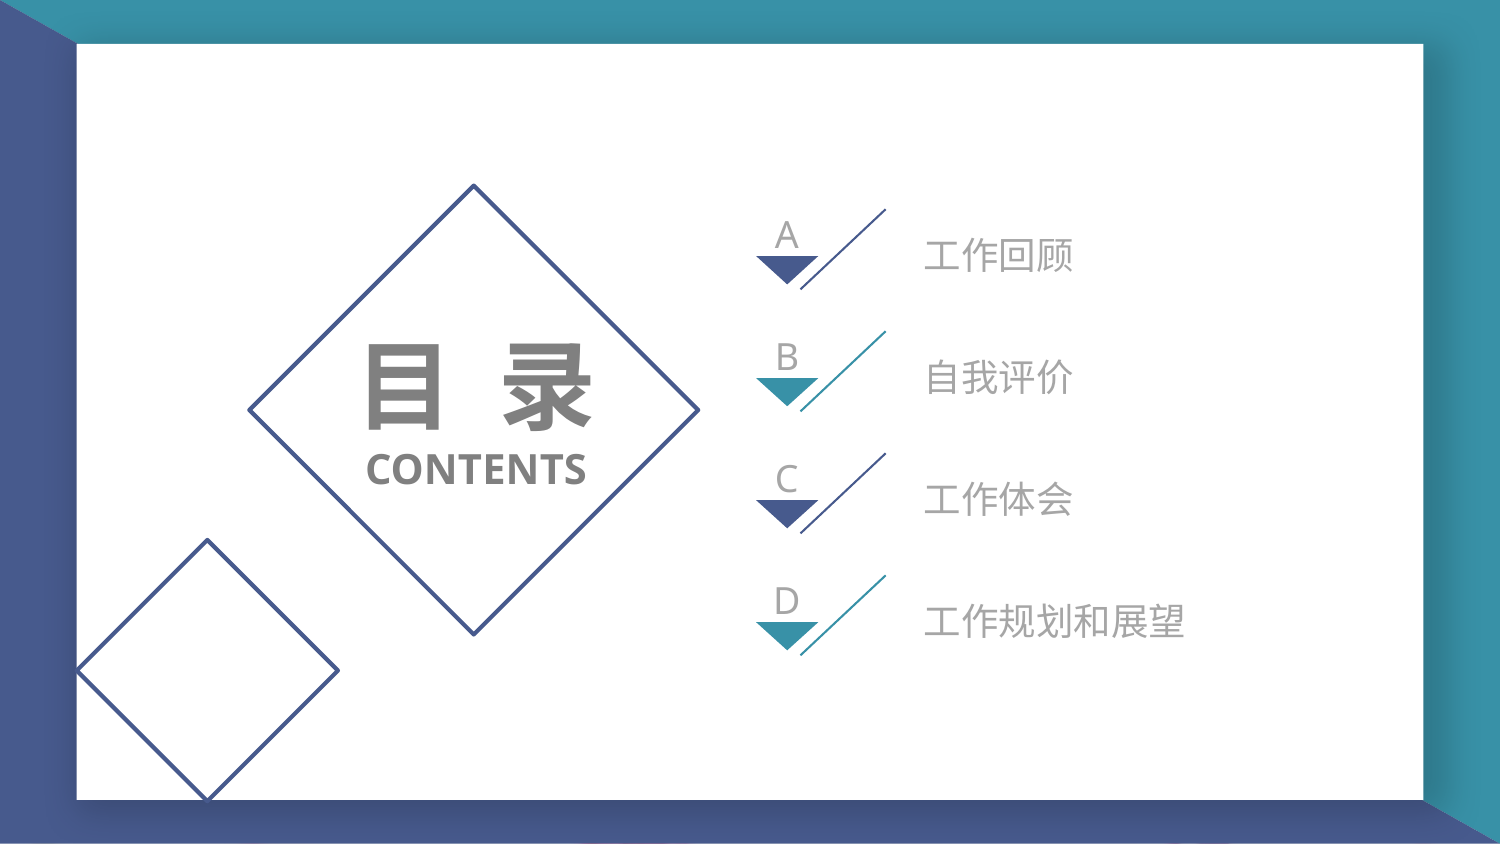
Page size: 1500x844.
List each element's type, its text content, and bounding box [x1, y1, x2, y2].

text_box 目 录 [617, 324, 644, 351]
text_box 目 录 [308, 324, 331, 347]
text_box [753, 330, 1282, 412]
text_box CONTENTS [620, 471, 642, 493]
text_box [247, 183, 701, 637]
text_box [74, 537, 341, 804]
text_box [753, 575, 1282, 656]
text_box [753, 208, 1282, 290]
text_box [753, 453, 1282, 534]
text_box CONTENTS [310, 475, 328, 493]
